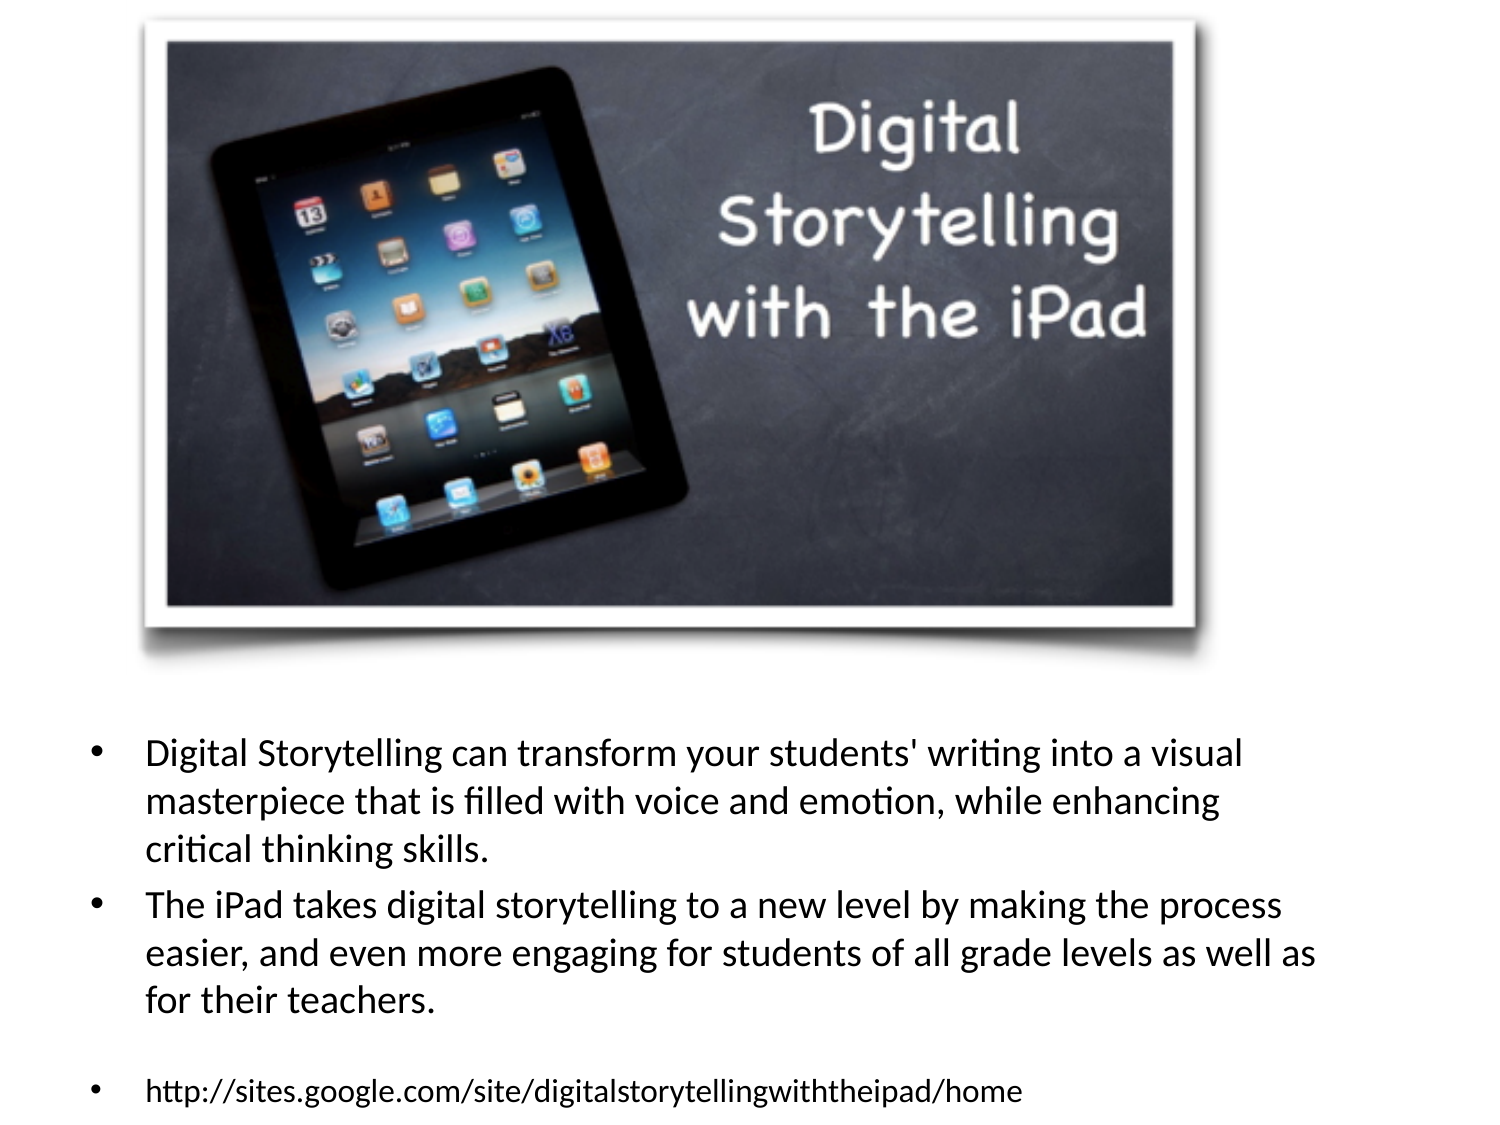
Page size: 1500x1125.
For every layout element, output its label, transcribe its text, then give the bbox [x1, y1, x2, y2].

picture [124, 0, 1222, 676]
list Digital Storytelling can transform your students' writing into a visual masterpiece that is filled with voice and emotion, while enhancing critical thinking skills. The iPad takes digital storytelling to a new level by making the process easier, and even more engaging for students of all grade levels as well as for their teachers. http://sites.google.com/site/digitalstorytellingwiththeipad/home [75, 600, 1350, 1125]
